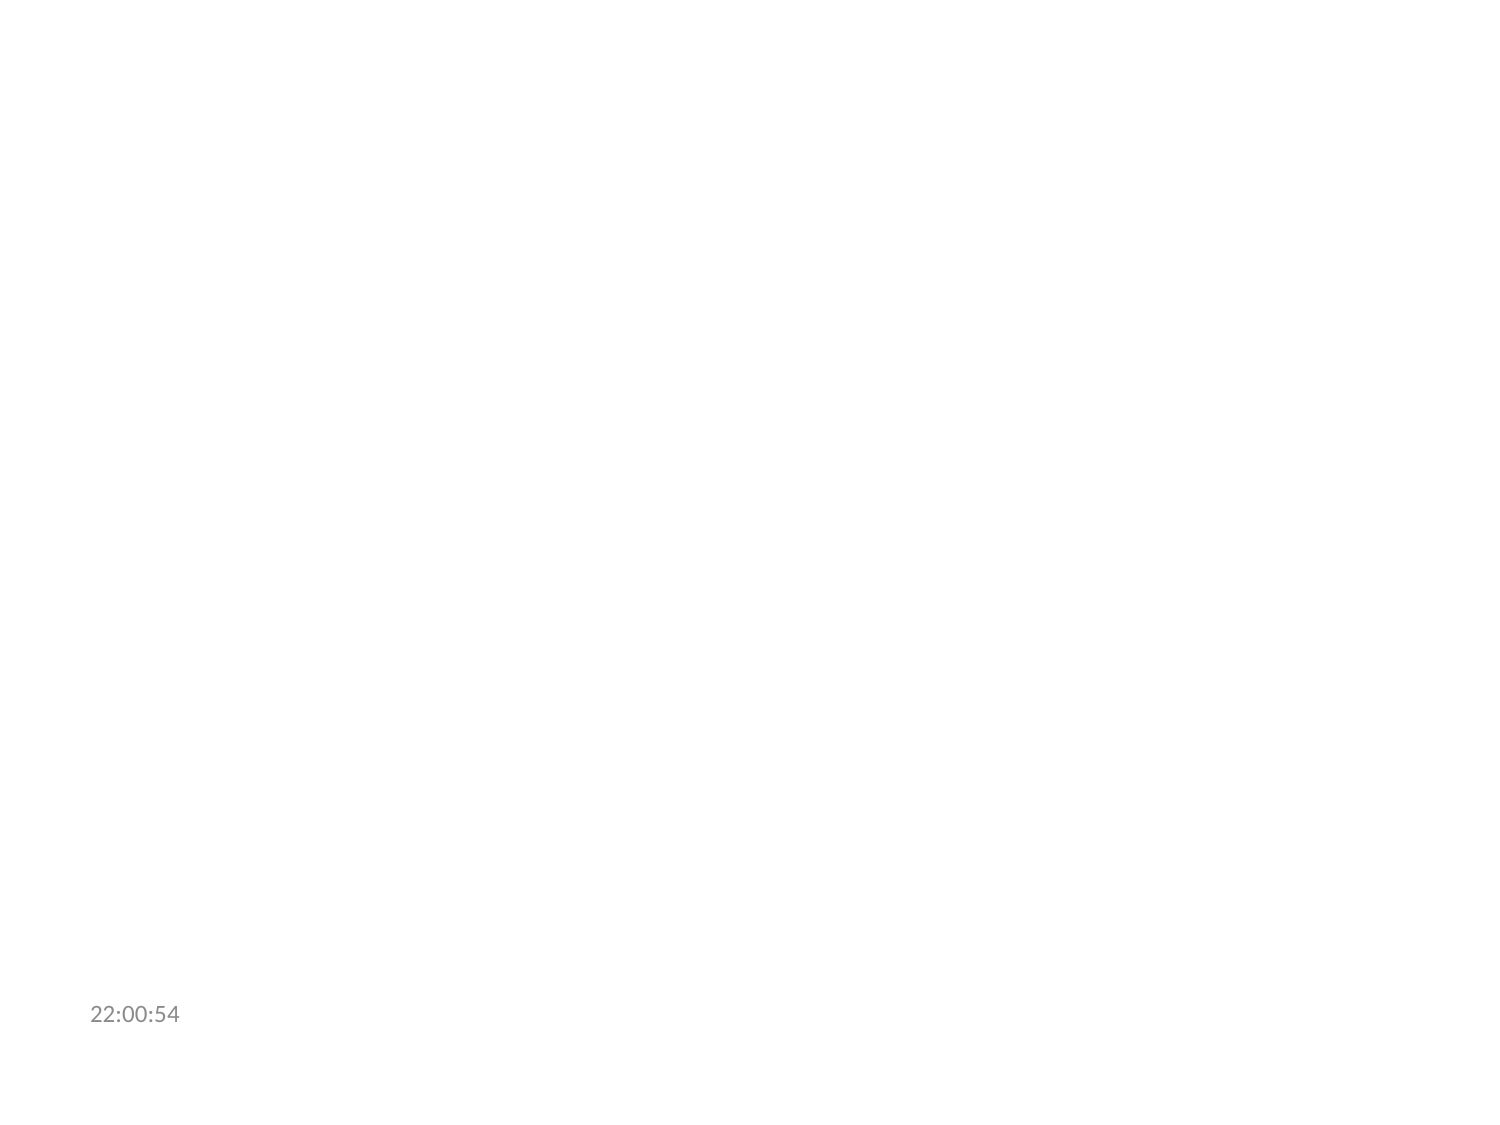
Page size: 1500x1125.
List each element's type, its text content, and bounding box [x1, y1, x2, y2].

text_box 15:35:09 [75, 982, 425, 1043]
